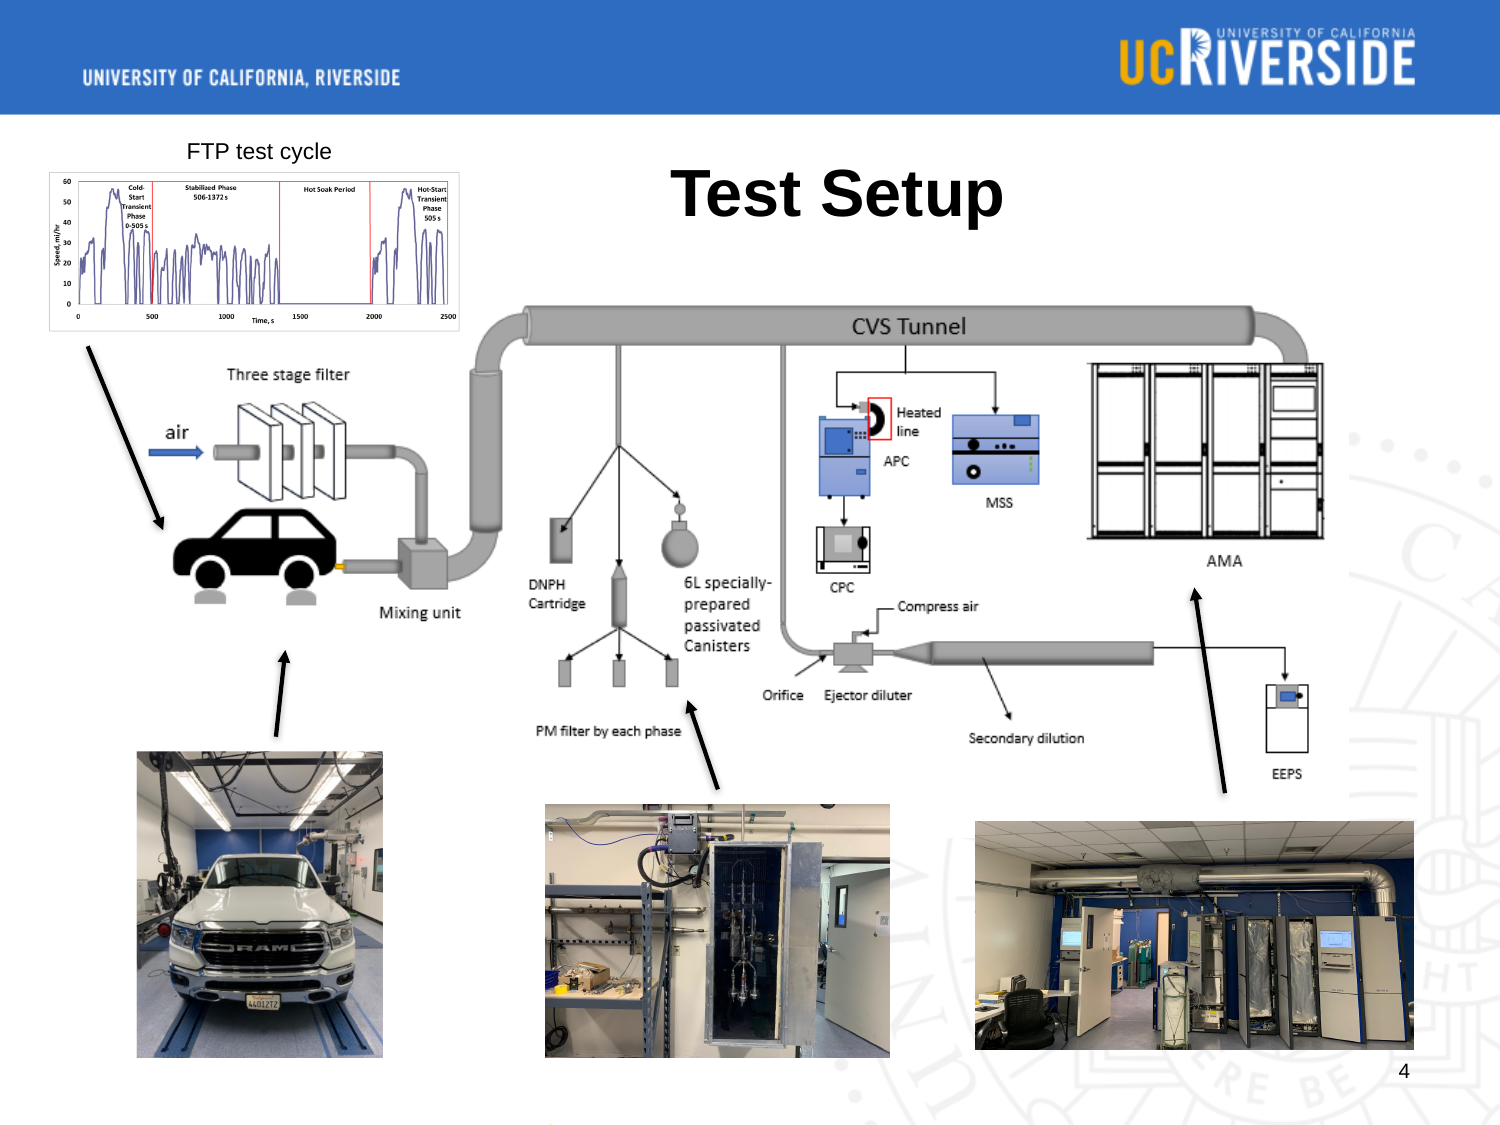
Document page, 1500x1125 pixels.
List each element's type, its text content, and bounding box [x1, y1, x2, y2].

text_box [1193, 587, 1226, 794]
slide_number 4 [1074, 1050, 1425, 1100]
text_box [275, 649, 286, 737]
picture [0, 0, 1500, 1125]
title Test Setup [163, 111, 1500, 237]
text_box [87, 345, 164, 531]
text_box FTP test cycle [171, 128, 348, 170]
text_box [687, 699, 719, 790]
